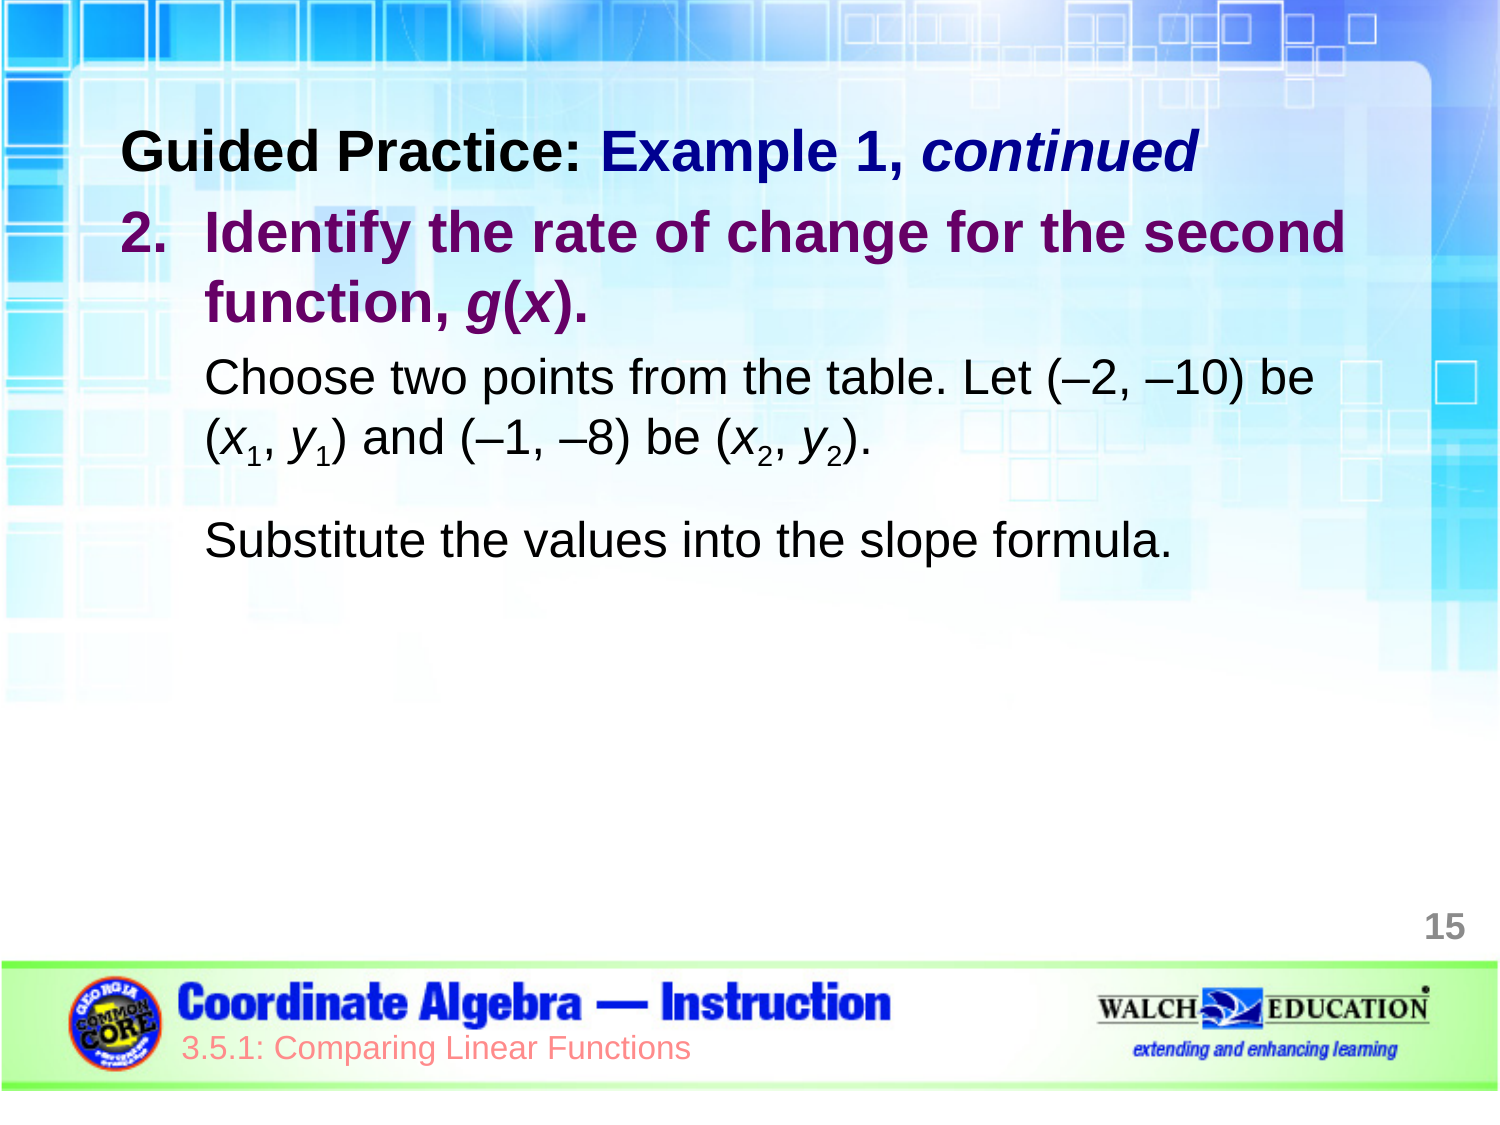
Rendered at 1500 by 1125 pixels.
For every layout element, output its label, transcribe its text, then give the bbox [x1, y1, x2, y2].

slide_number 15 [1361, 901, 1481, 949]
picture [1, 0, 1500, 1091]
footer 3.5.1: Comparing Linear Functions [166, 1024, 1080, 1069]
subtitle Guided Practice: Example 1, continued Identify the rate of change for the second function, g(x). Choose two points from the table. Let (–2, –10) be (x1, y1) and (–1, –8) be (x2, y2). Substitute the values into the slope formula. [105, 105, 1423, 925]
